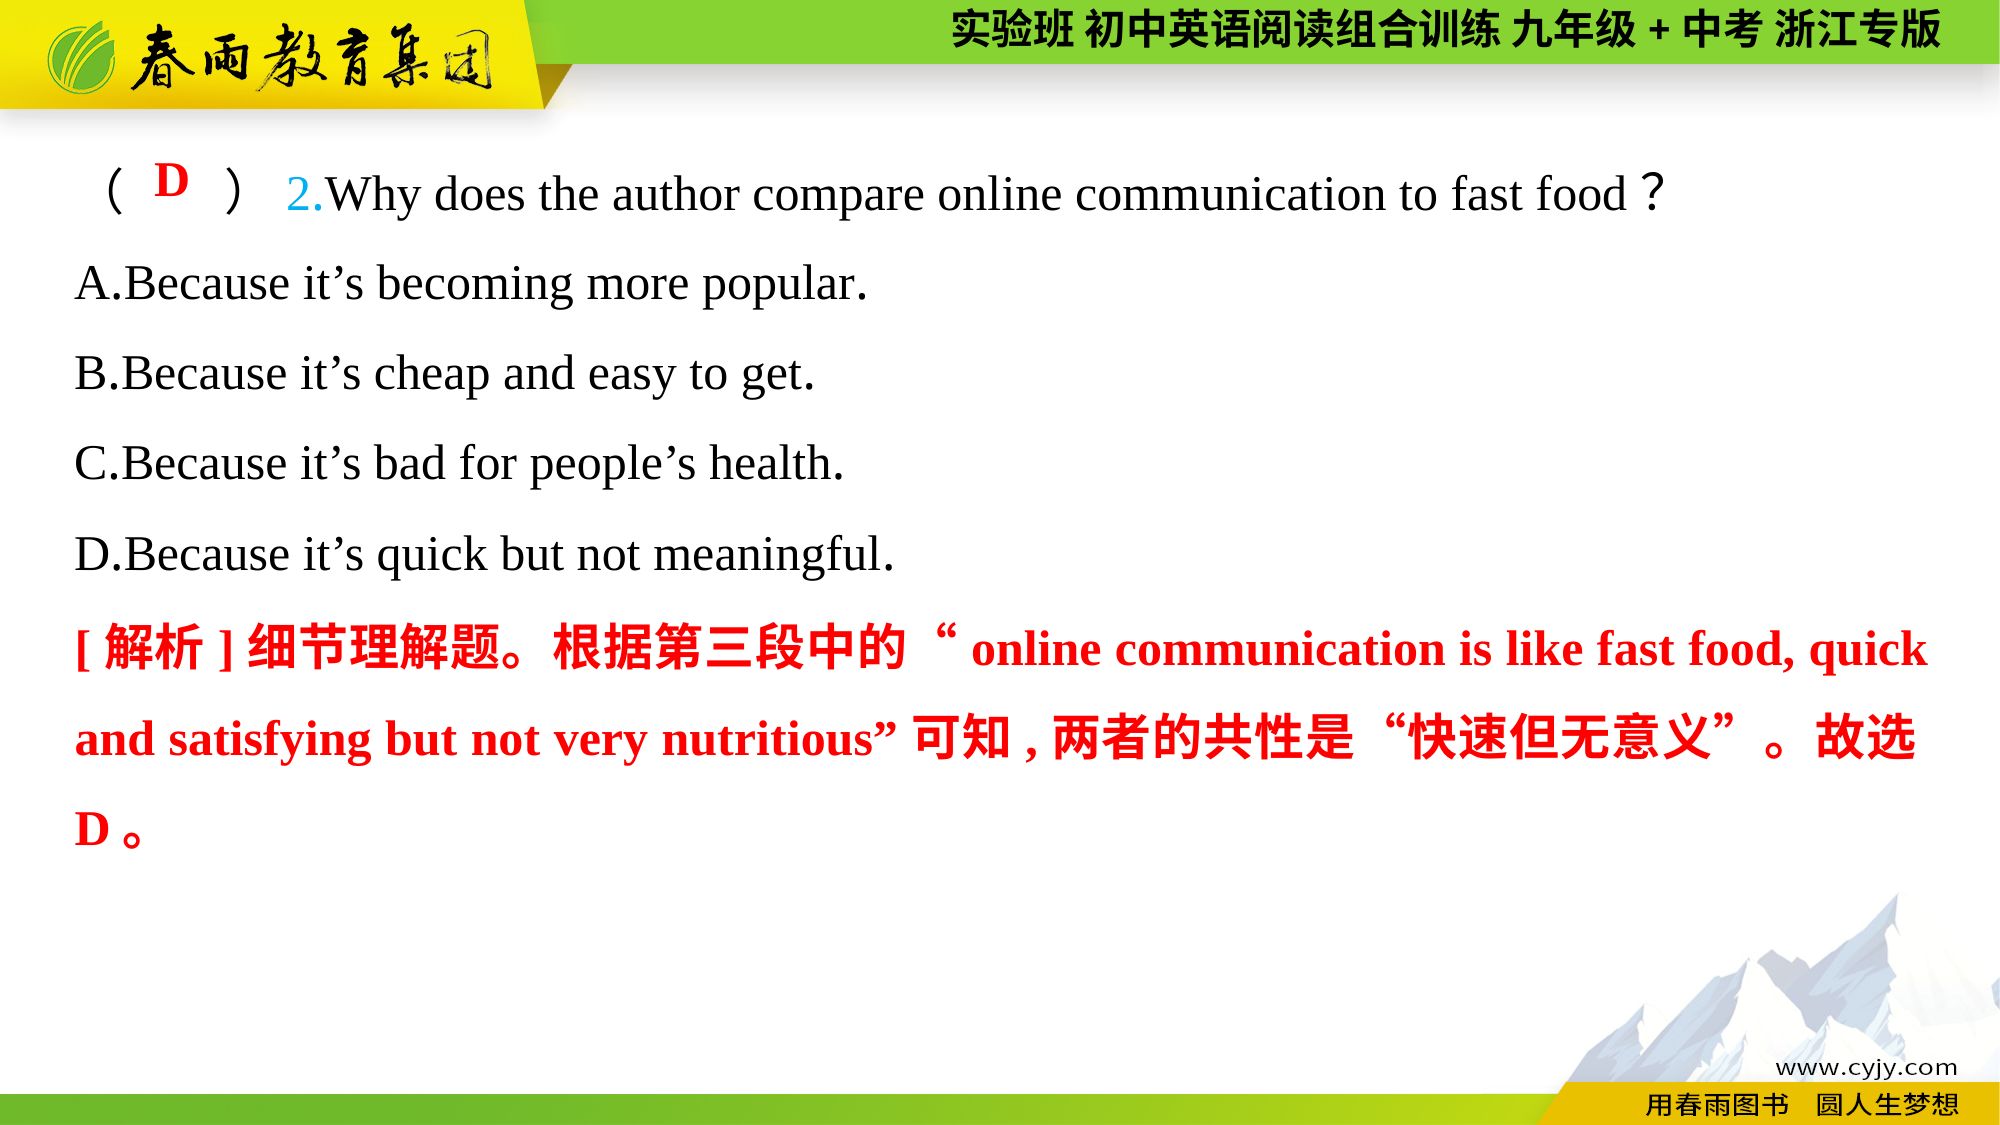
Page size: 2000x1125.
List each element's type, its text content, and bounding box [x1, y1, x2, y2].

text_box D [139, 139, 206, 215]
picture [0, 0, 2000, 1125]
list （ ）2.Why does the author compare online communication to fast food？ A.Because it’s becoming more popular. B.Because it’s cheap and easy to get. C.Because it’s bad for people’s health. D.Because it’s quick but not meaningful. [59, 122, 1944, 577]
text_box [解析]细节理解题。根据第三段中的“online communication is like fast food, quick and satisfying but not very nutritious”可知,两者的共性是“快速但无意义”。故选D。 [59, 577, 1944, 863]
